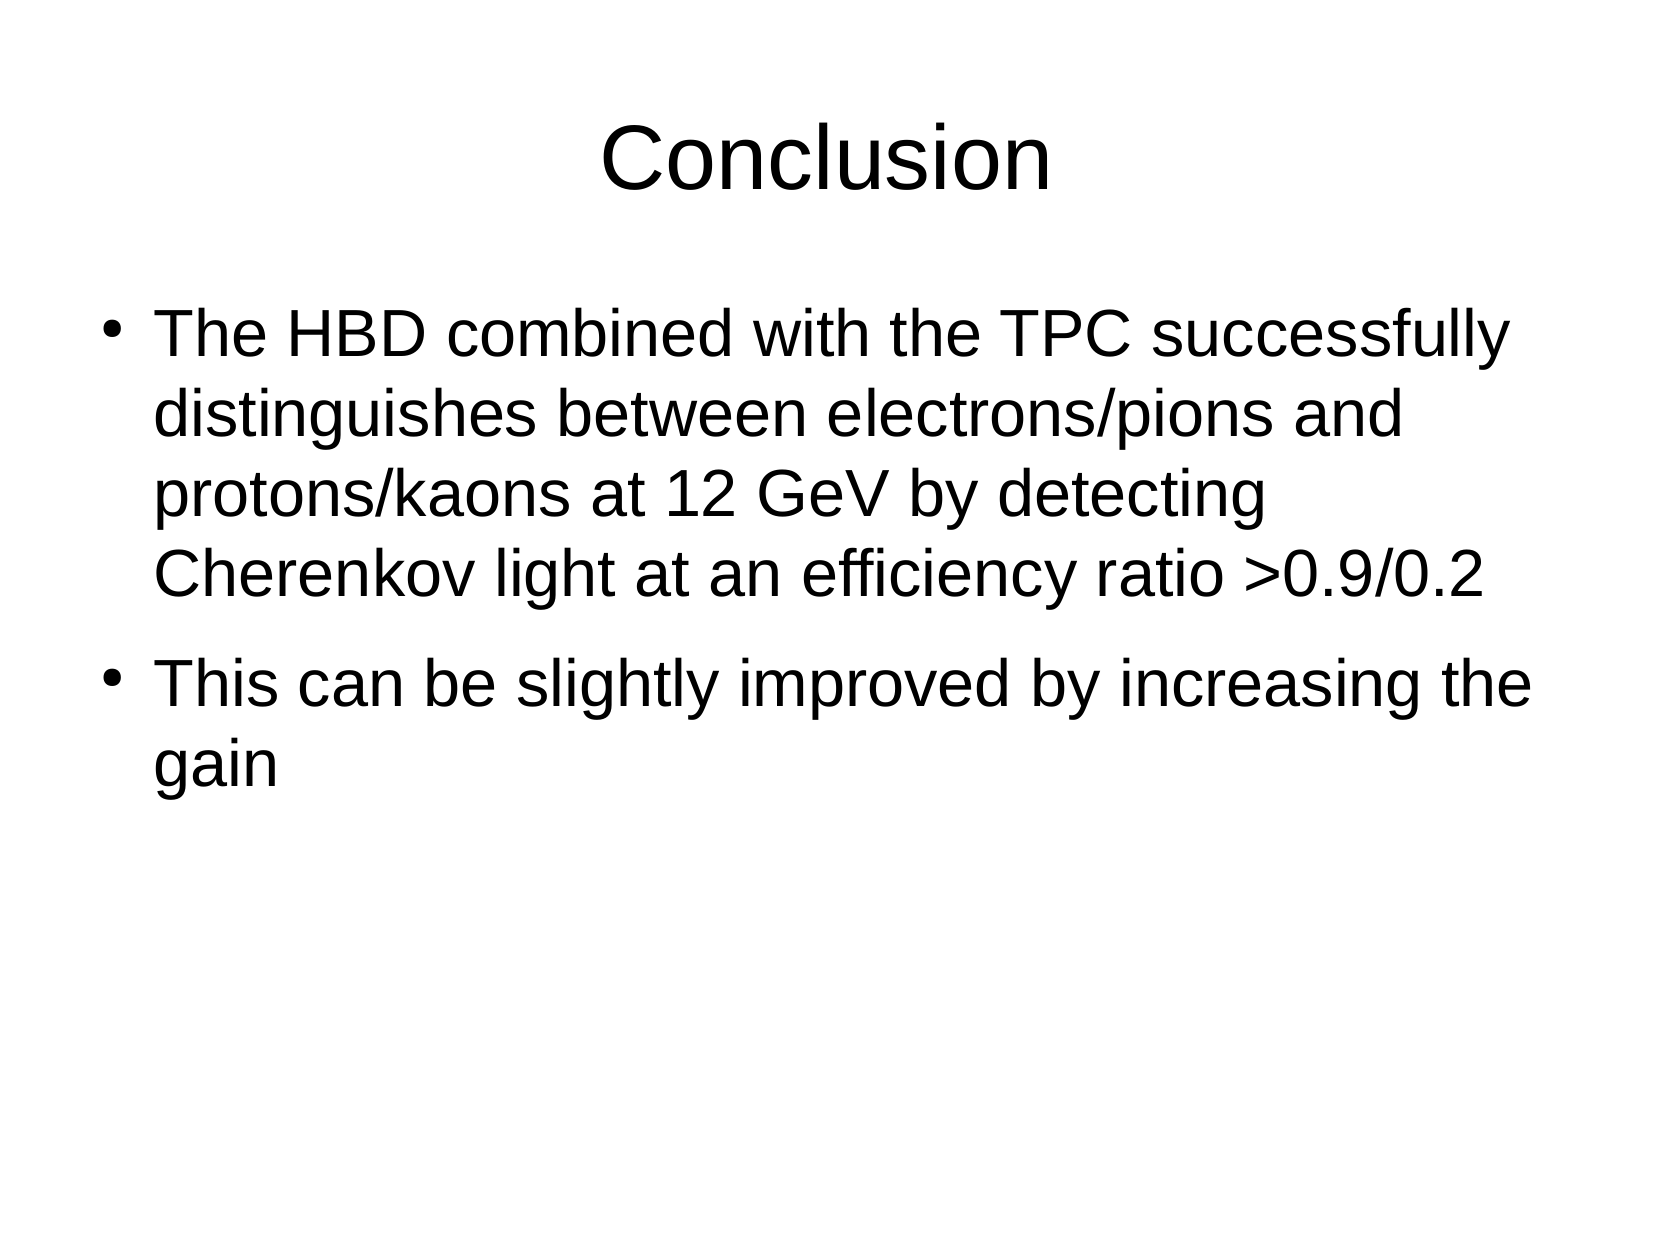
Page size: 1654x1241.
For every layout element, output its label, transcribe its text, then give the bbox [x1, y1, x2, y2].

title Conclusion [82, 49, 1571, 257]
list The HBD combined with the TPC successfully distinguishes between electrons/pions and protons/kaons at 12 GeV by detecting Cherenkov light at an efficiency ratio >0.9/0.2 This can be slightly improved by increasing the gain [82, 290, 1571, 1010]
